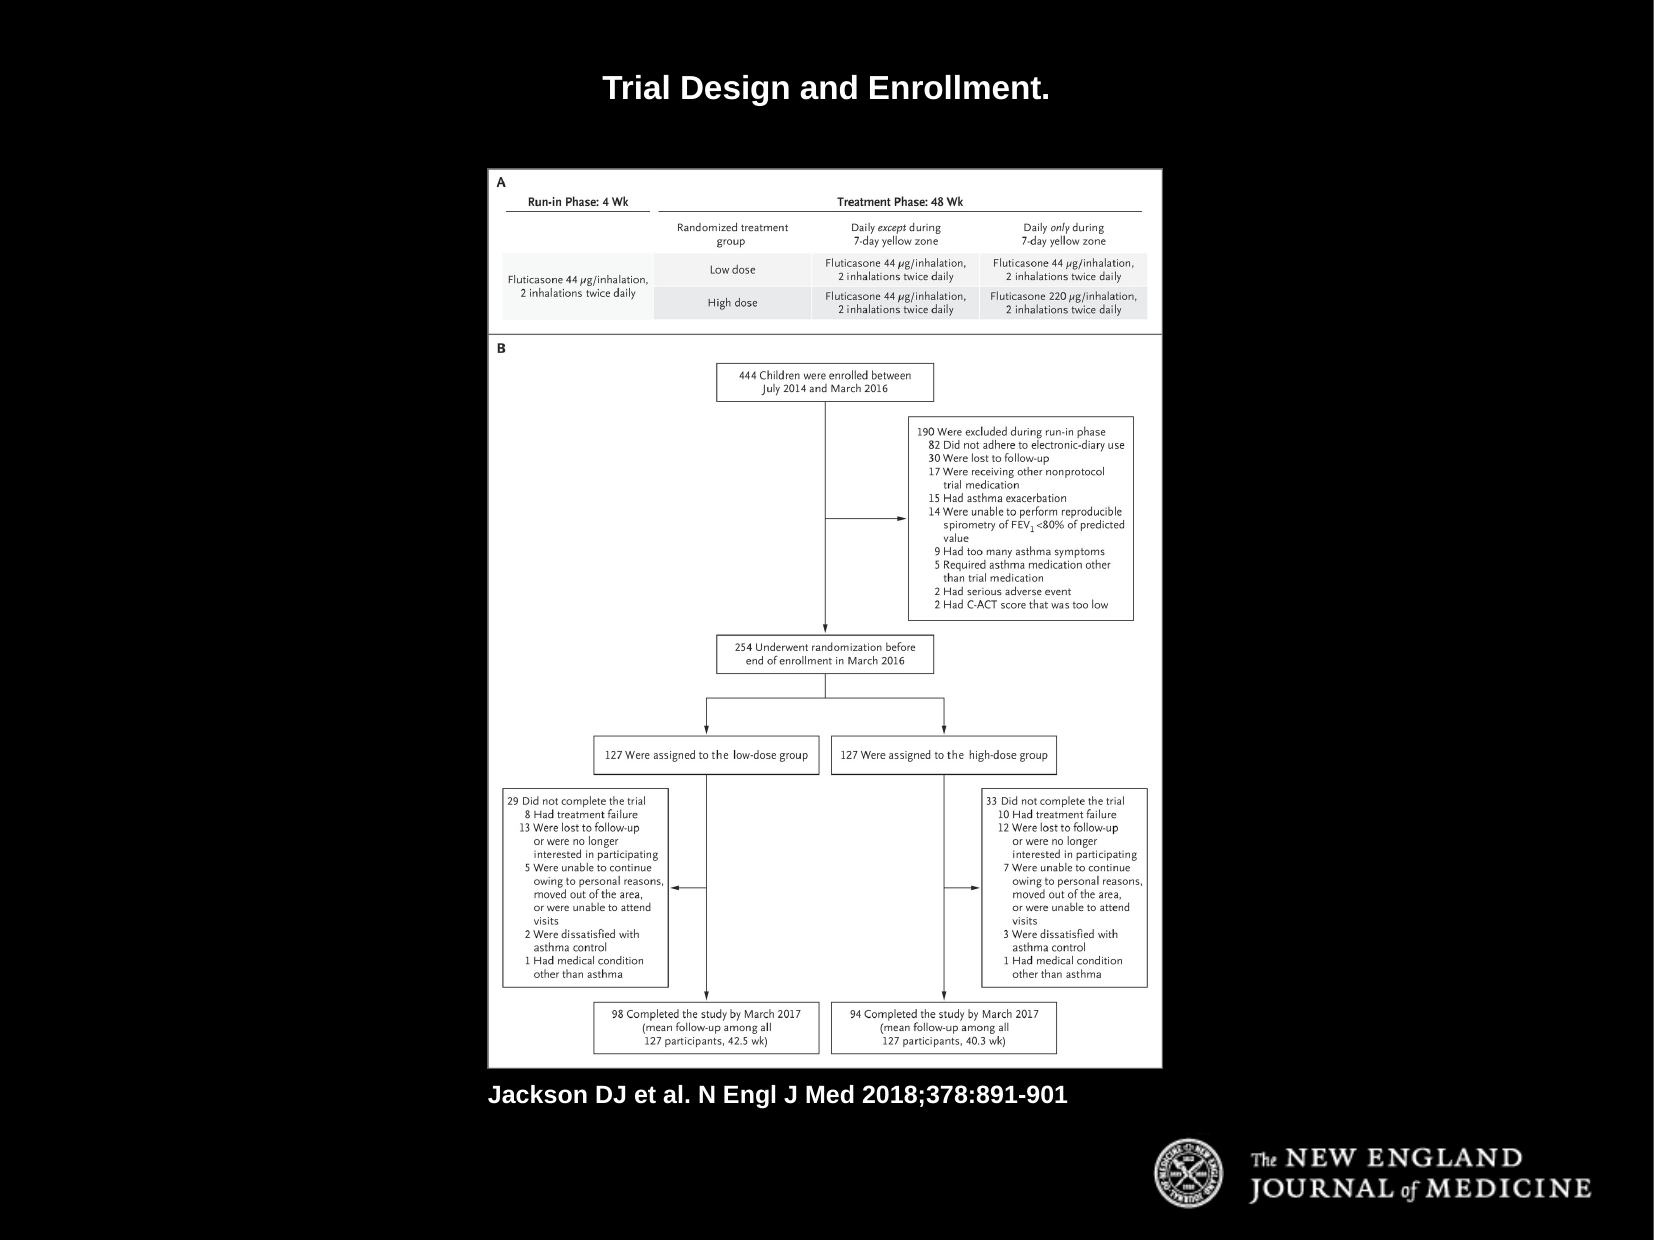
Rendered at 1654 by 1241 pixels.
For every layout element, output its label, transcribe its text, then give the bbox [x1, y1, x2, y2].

text_box Jackson DJ et al. N Engl J Med 2018;378:891-901 [487, 1079, 1163, 1109]
picture [487, 168, 1163, 1069]
text_box Trial Design and Enrollment. [58, 69, 1596, 108]
picture [1141, 1133, 1606, 1213]
